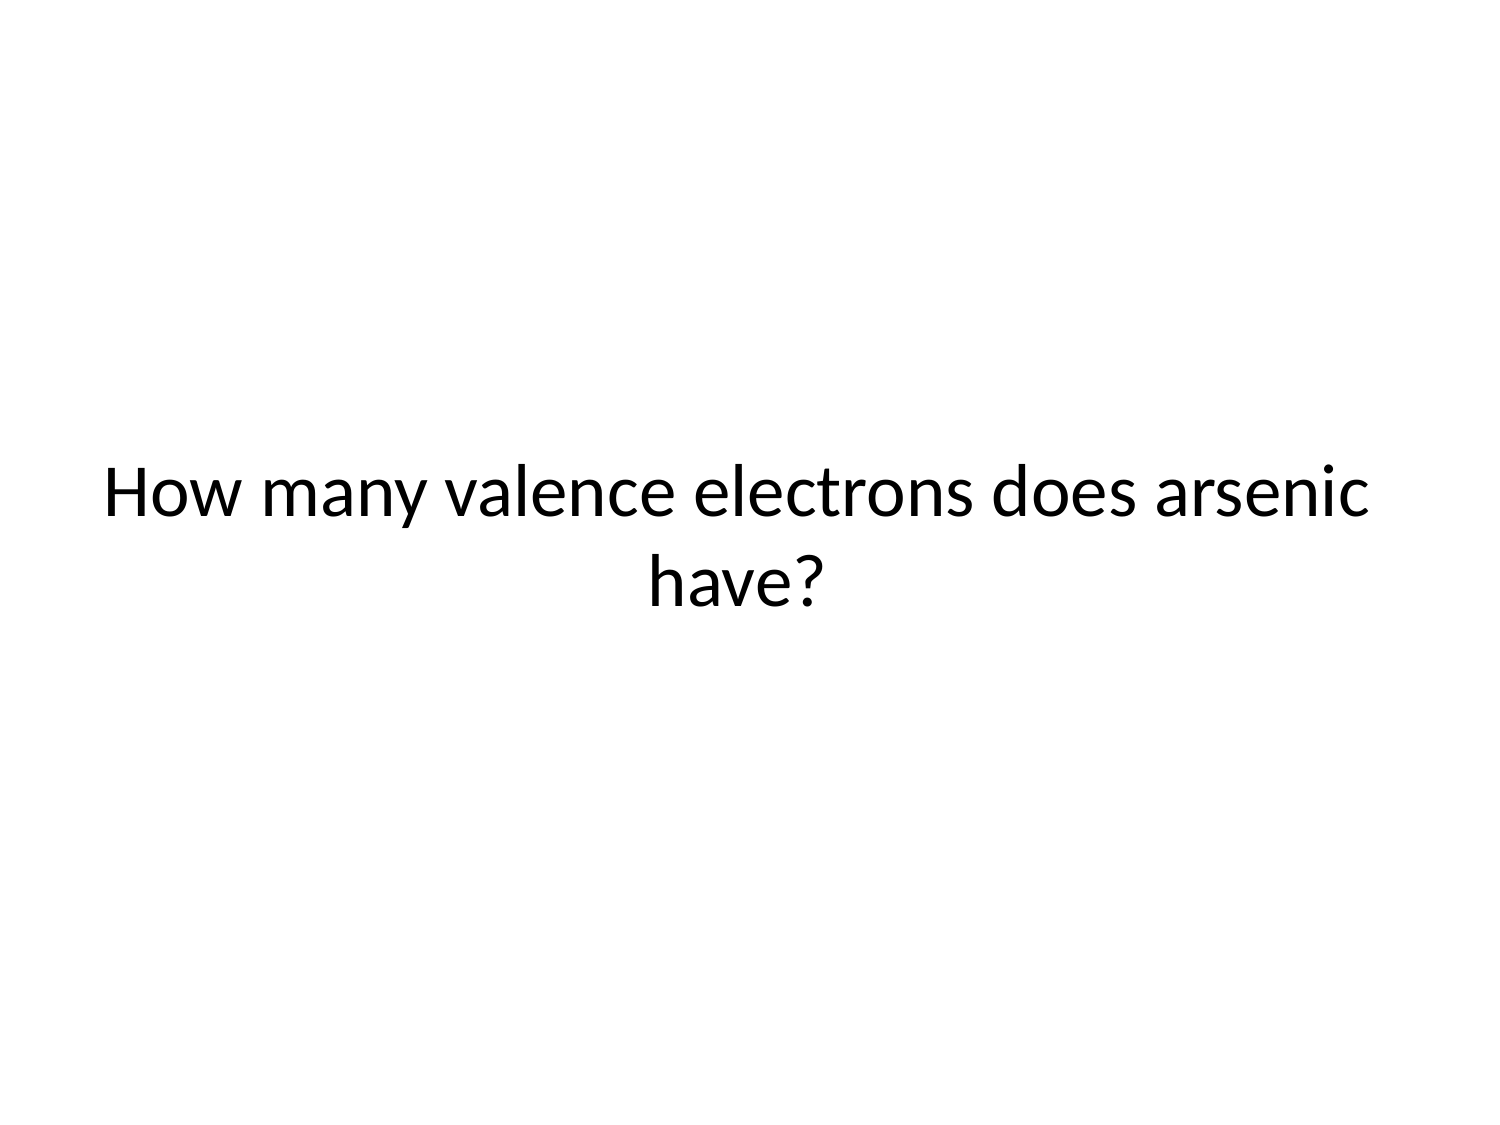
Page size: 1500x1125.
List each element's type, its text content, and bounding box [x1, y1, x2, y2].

title How many valence electrons does arsenic have? [62, 212, 1413, 1030]
